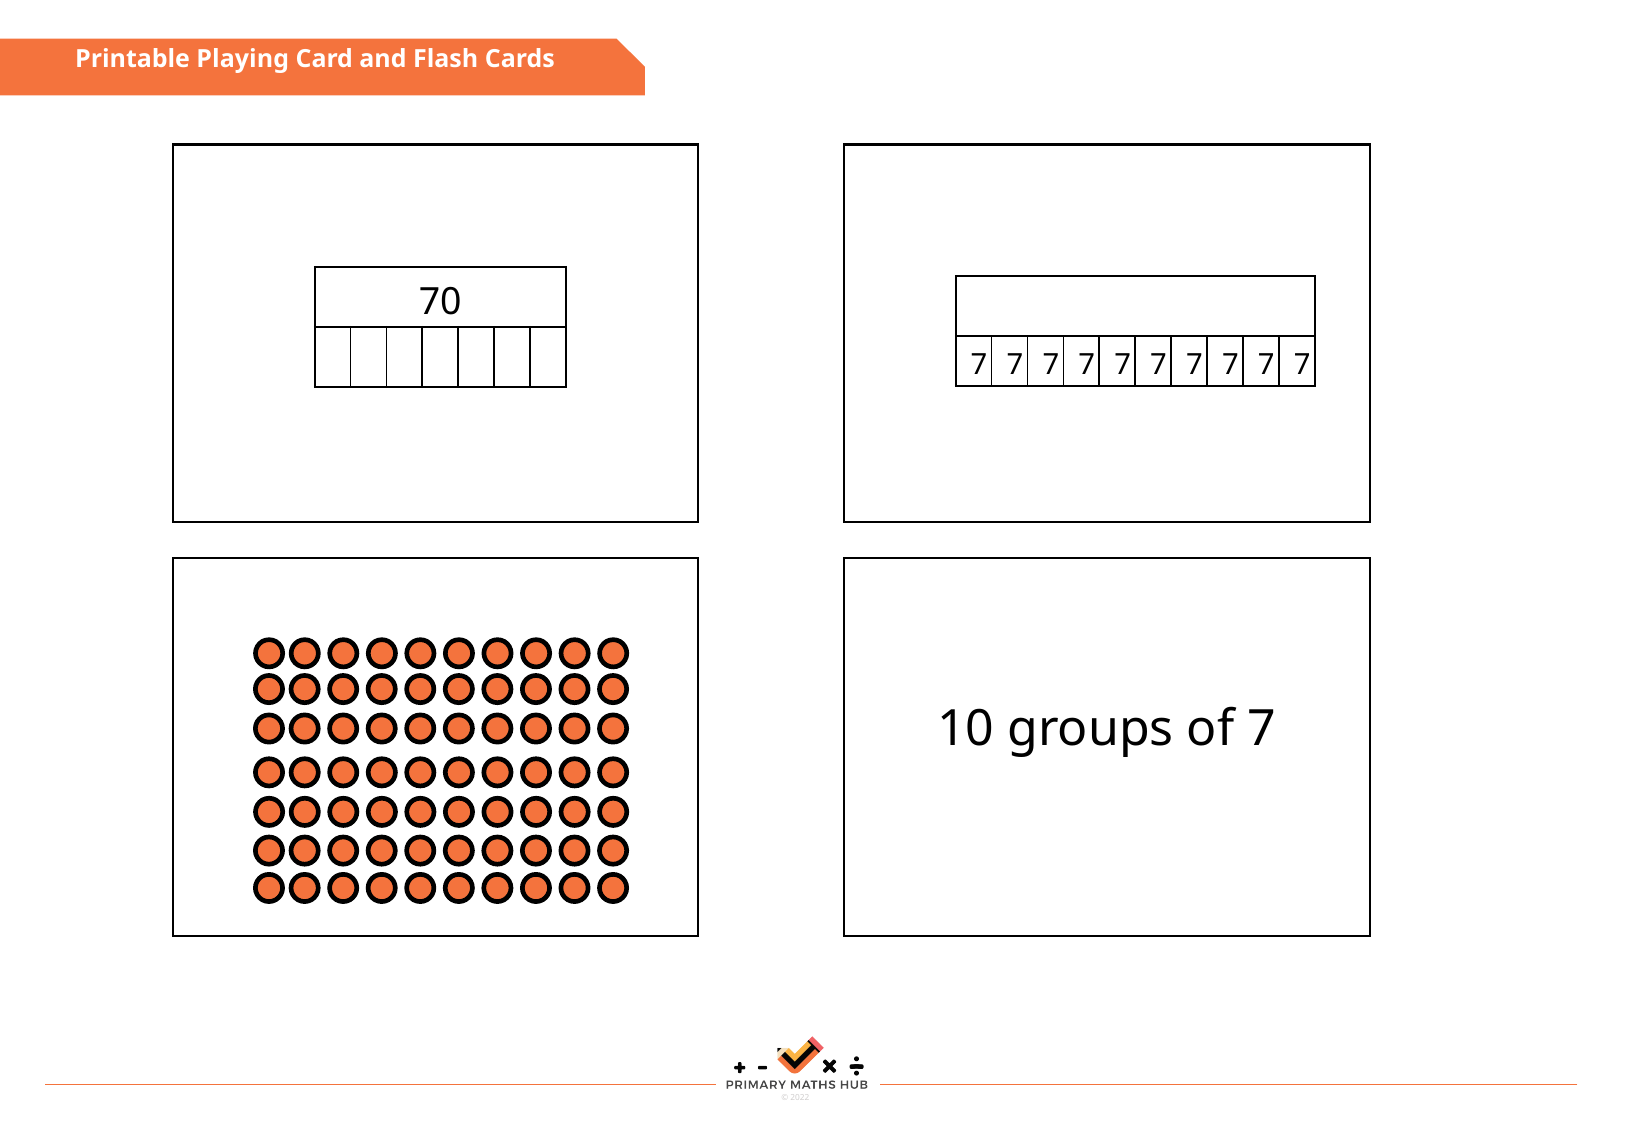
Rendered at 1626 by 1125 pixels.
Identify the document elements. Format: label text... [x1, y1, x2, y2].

table_cell 7 [1244, 337, 1278, 385]
text_box [328, 674, 358, 704]
text_box [328, 638, 358, 668]
text_box [598, 674, 628, 704]
text_box [559, 674, 590, 704]
text_box [444, 835, 474, 866]
text_box [598, 873, 628, 903]
text_box [367, 873, 397, 903]
text_box [444, 797, 474, 827]
text_box [254, 674, 284, 704]
table_cell 7 [1208, 337, 1242, 385]
text_box [482, 638, 513, 668]
table_cell 7 [992, 337, 1027, 385]
table_cell 7 [1100, 337, 1134, 385]
text_box [521, 797, 551, 827]
table_cell [423, 328, 457, 386]
table_cell 7 [1172, 337, 1206, 385]
text_box [405, 674, 435, 704]
text_box [559, 757, 590, 788]
text_box [405, 757, 435, 788]
text_box [482, 797, 513, 827]
text_box [482, 757, 513, 788]
text_box [405, 638, 436, 668]
text_box [328, 873, 358, 903]
table_cell 7 [1280, 337, 1314, 385]
text_box [598, 638, 628, 668]
text_box [559, 638, 590, 668]
text_box Printable Playing Card and Flash Cards [0, 37, 646, 97]
text_box [367, 835, 397, 866]
text_box [367, 713, 397, 744]
table_header 70 [316, 268, 565, 326]
text_box [444, 713, 474, 744]
text_box [254, 638, 284, 668]
text_box [289, 713, 320, 744]
text_box [598, 713, 628, 744]
text_box [482, 674, 513, 704]
text_box [405, 873, 435, 903]
text_box [172, 557, 699, 937]
text_box [367, 674, 397, 704]
text_box [367, 757, 397, 788]
text_box [482, 835, 513, 866]
text_box [290, 757, 320, 788]
text_box [521, 757, 551, 788]
table_cell [459, 328, 493, 386]
text_box [444, 757, 474, 788]
table_cell 7 [1028, 337, 1063, 385]
table_cell [495, 328, 529, 386]
text_box [843, 143, 1371, 523]
text_box [289, 674, 320, 704]
text_box [328, 797, 358, 827]
text_box [482, 713, 513, 744]
text_box [521, 713, 551, 744]
text_box [521, 638, 551, 668]
table_cell [316, 328, 350, 386]
text_box [482, 873, 513, 903]
text_box [405, 713, 435, 744]
table_cell [531, 328, 565, 386]
text_box [328, 757, 358, 788]
text_box [172, 143, 699, 523]
text_box [254, 797, 284, 827]
text_box [254, 873, 284, 903]
table_cell 7 [957, 337, 991, 385]
text_box [559, 873, 590, 903]
text_box [521, 873, 551, 903]
text_box [328, 835, 358, 866]
text_box [290, 638, 320, 668]
table_cell [387, 328, 421, 386]
text_box [405, 797, 436, 827]
text_box [328, 713, 358, 744]
table_cell 7 [1136, 337, 1170, 385]
table_cell [351, 328, 386, 386]
text_box [444, 674, 474, 704]
text_box [559, 835, 590, 866]
picture [722, 1034, 872, 1094]
text_box [254, 757, 284, 788]
text_box [254, 835, 284, 866]
text_box [598, 835, 628, 866]
text_box [444, 873, 474, 903]
text_box [521, 835, 551, 866]
text_box [598, 797, 628, 827]
text_box [289, 873, 320, 903]
text_box [843, 557, 1371, 937]
text_box [598, 757, 628, 788]
table_cell 7 [1064, 337, 1098, 385]
text_box [405, 835, 435, 866]
text_box [290, 797, 320, 827]
text_box [254, 713, 284, 744]
text_box © 2022 [720, 1084, 870, 1110]
text_box [367, 797, 397, 827]
text_box 10 groups of 7 [844, 688, 1370, 763]
text_box [521, 674, 551, 704]
text_box [559, 797, 590, 827]
text_box [289, 835, 320, 866]
text_box [444, 638, 474, 668]
text_box [559, 713, 590, 744]
table_header [957, 277, 1314, 335]
text_box [367, 638, 397, 668]
